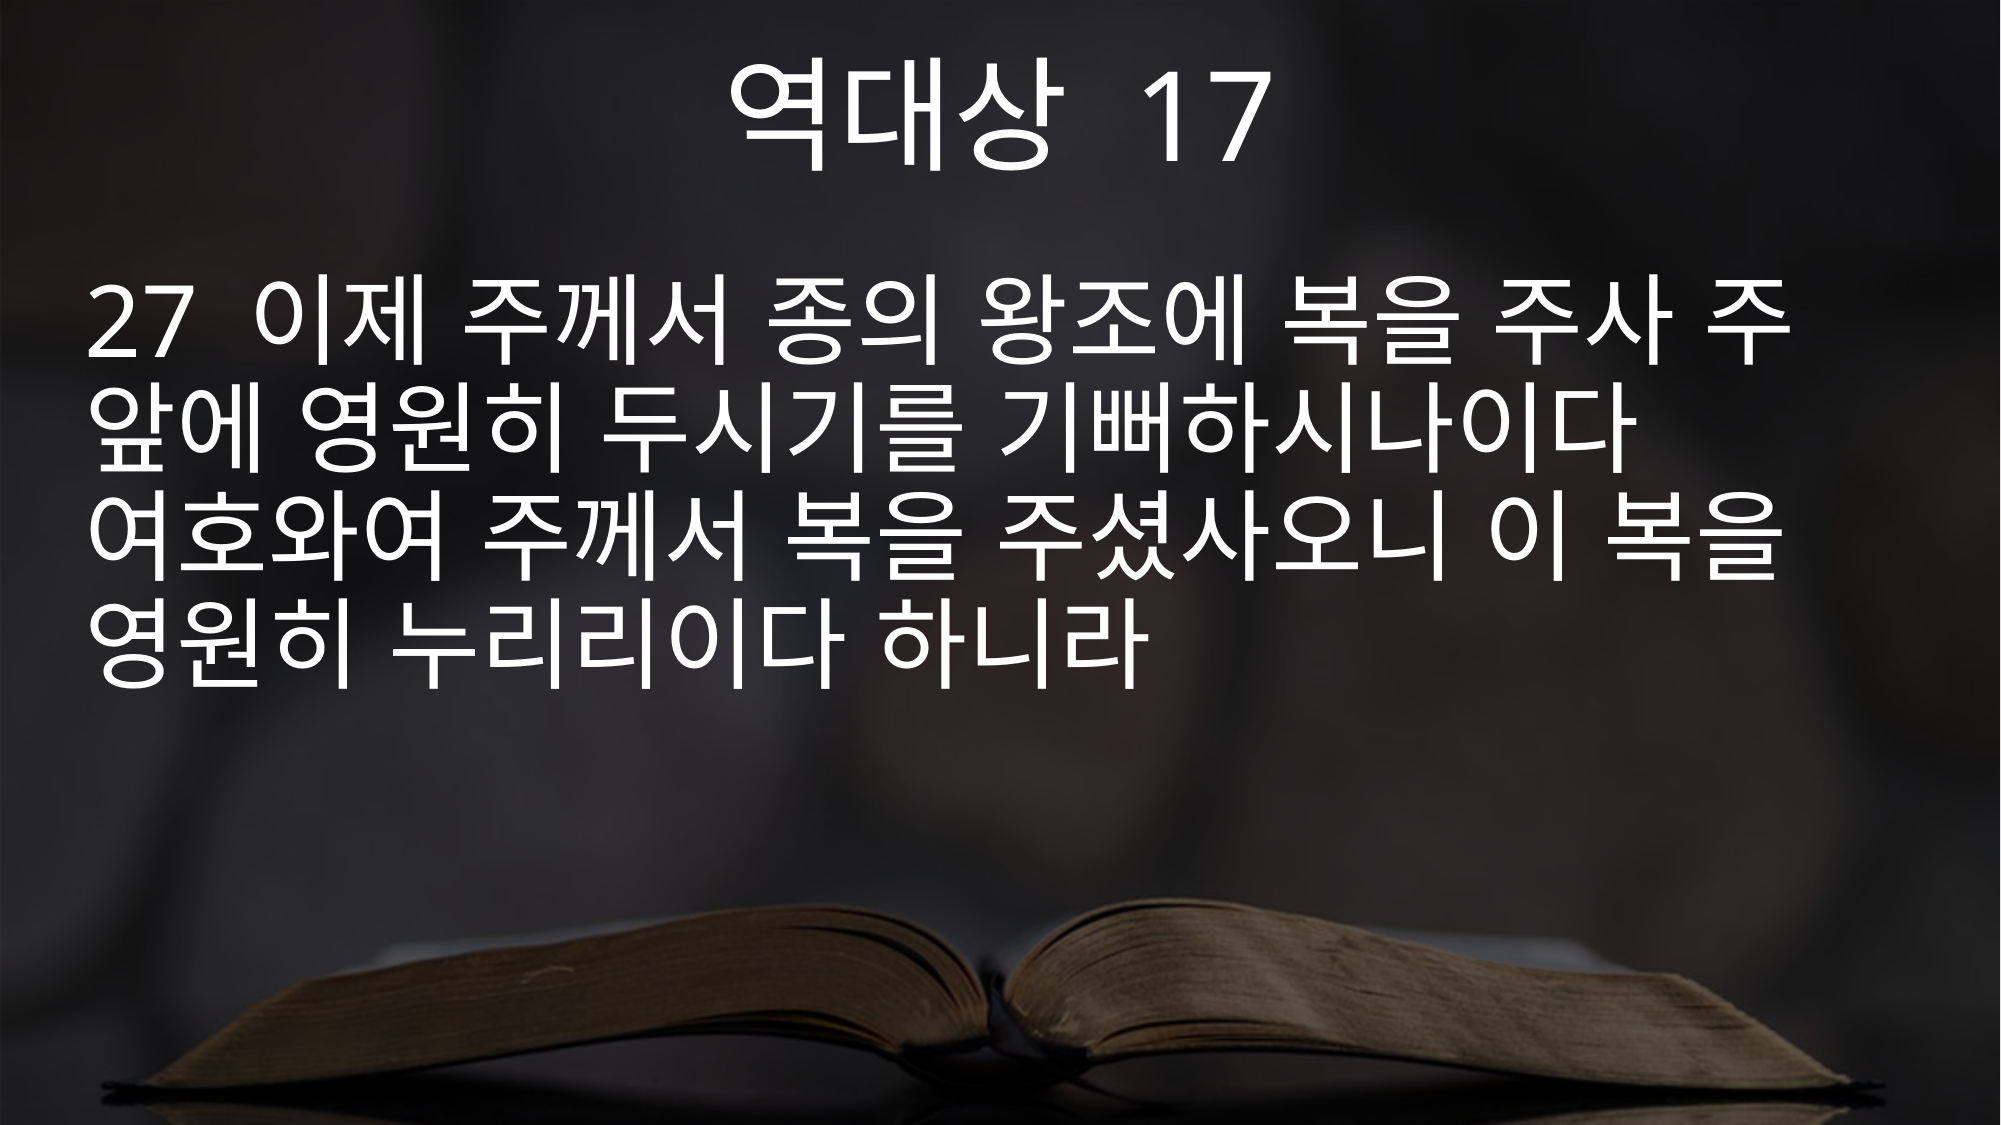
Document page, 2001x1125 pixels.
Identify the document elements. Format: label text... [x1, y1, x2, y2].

list 27 이제 주께서 종의 왕조에 복을 주사 주 앞에 영원히 두시기를 기뻐하시나이다 여호와여 주께서 복을 주셨사오니 이 복을 영원히 누리리이다 하니라 [69, 263, 1953, 423]
footer 역대상 17 [0, 32, 2000, 192]
picture [0, 0, 2001, 1125]
